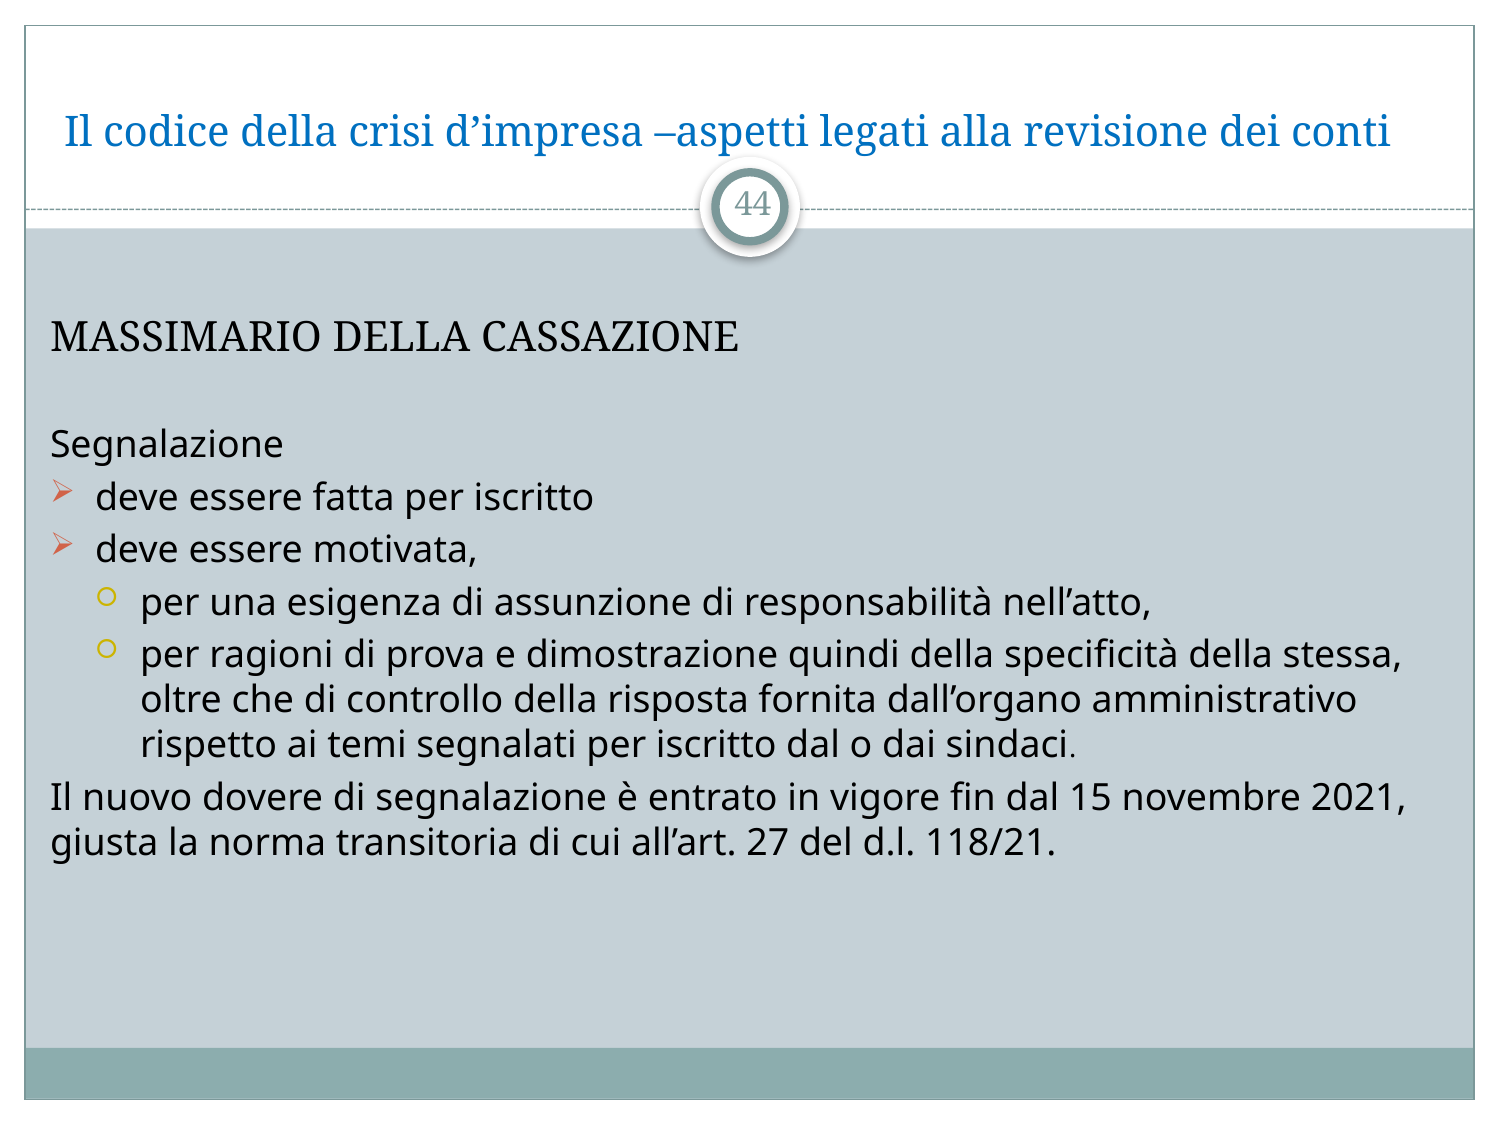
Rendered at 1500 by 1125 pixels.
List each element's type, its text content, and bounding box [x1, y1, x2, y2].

slide_number 44 [715, 168, 791, 241]
list MASSIMARIO DELLA CASSAZIONE Segnalazione deve essere fatta per iscritto deve essere motivata, per una esigenza di assunzione di responsabilità nell’atto, per ragioni di prova e dimostrazione quindi della specificità della stessa, oltre che di controllo della risposta fornita dall’organo amministrativo rispetto ai temi segnalati per iscritto dal o dai sindaci. Il nuovo dovere di segnalazione è entrato in vigore fin dal 15 novembre 2021, giusta la norma transitoria di cui all’art. 27 del d.l. 118/21. [35, 249, 1431, 1000]
title Il codice della crisi d’impresa –aspetti legati alla revisione dei conti [49, 37, 1450, 162]
